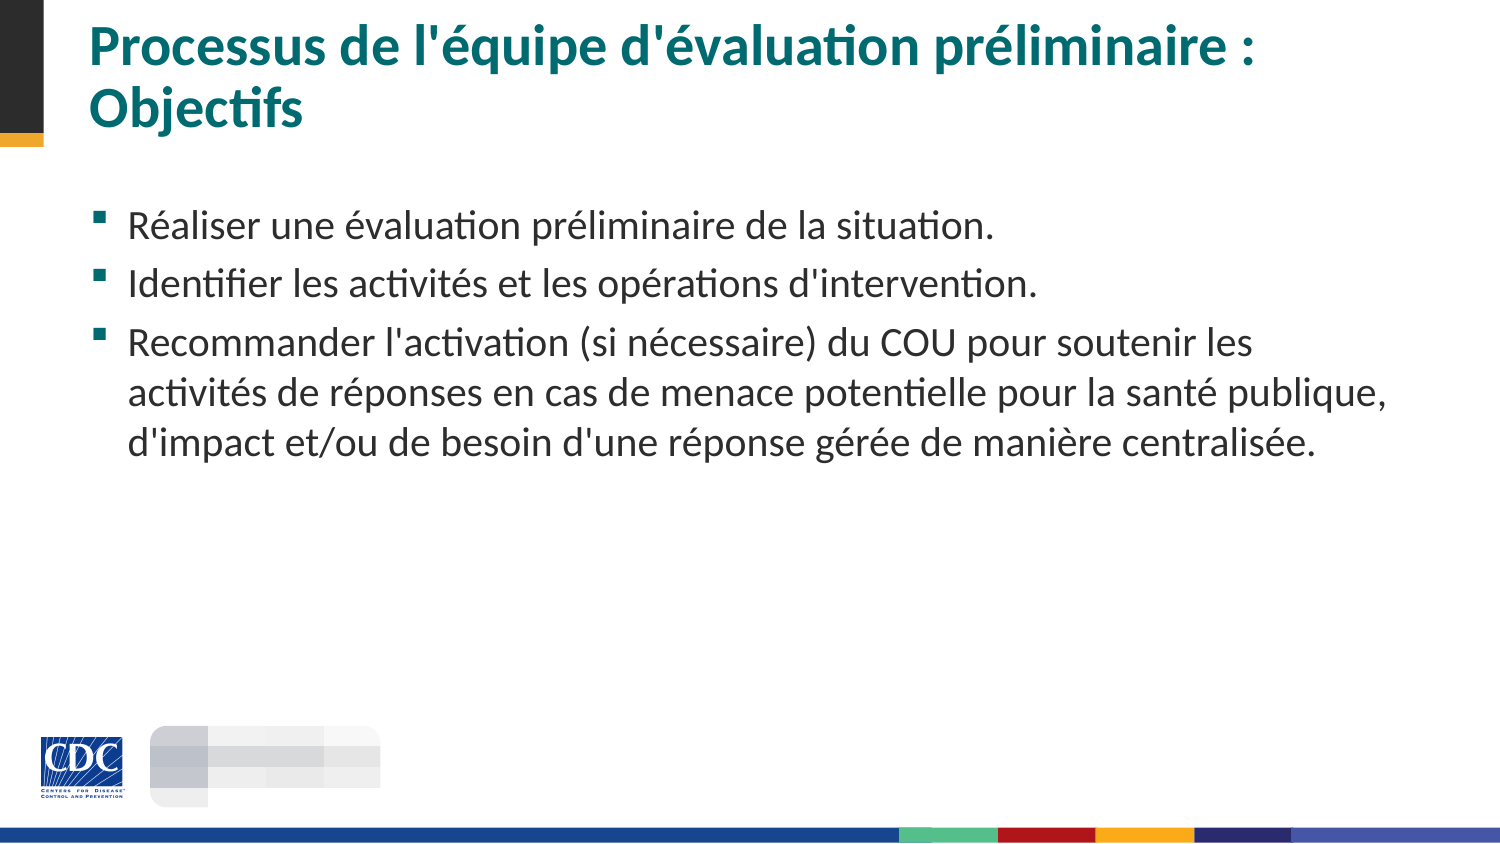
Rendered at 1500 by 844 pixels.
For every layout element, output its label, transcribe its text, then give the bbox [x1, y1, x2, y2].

title Processus de l'équipe d'évaluation préliminaire : Objectifs [75, 33, 1479, 147]
picture [41, 737, 125, 798]
list Réaliser une évaluation préliminaire de la situation. Identifier les activités et les opérations d'intervention. Recommander l'activation (si nécessaire) du COU pour soutenir les activités de réponses en cas de menace potentielle pour la santé publique, d'impact et/ou de besoin d'une réponse gérée de manière centralisée. [75, 190, 1414, 739]
